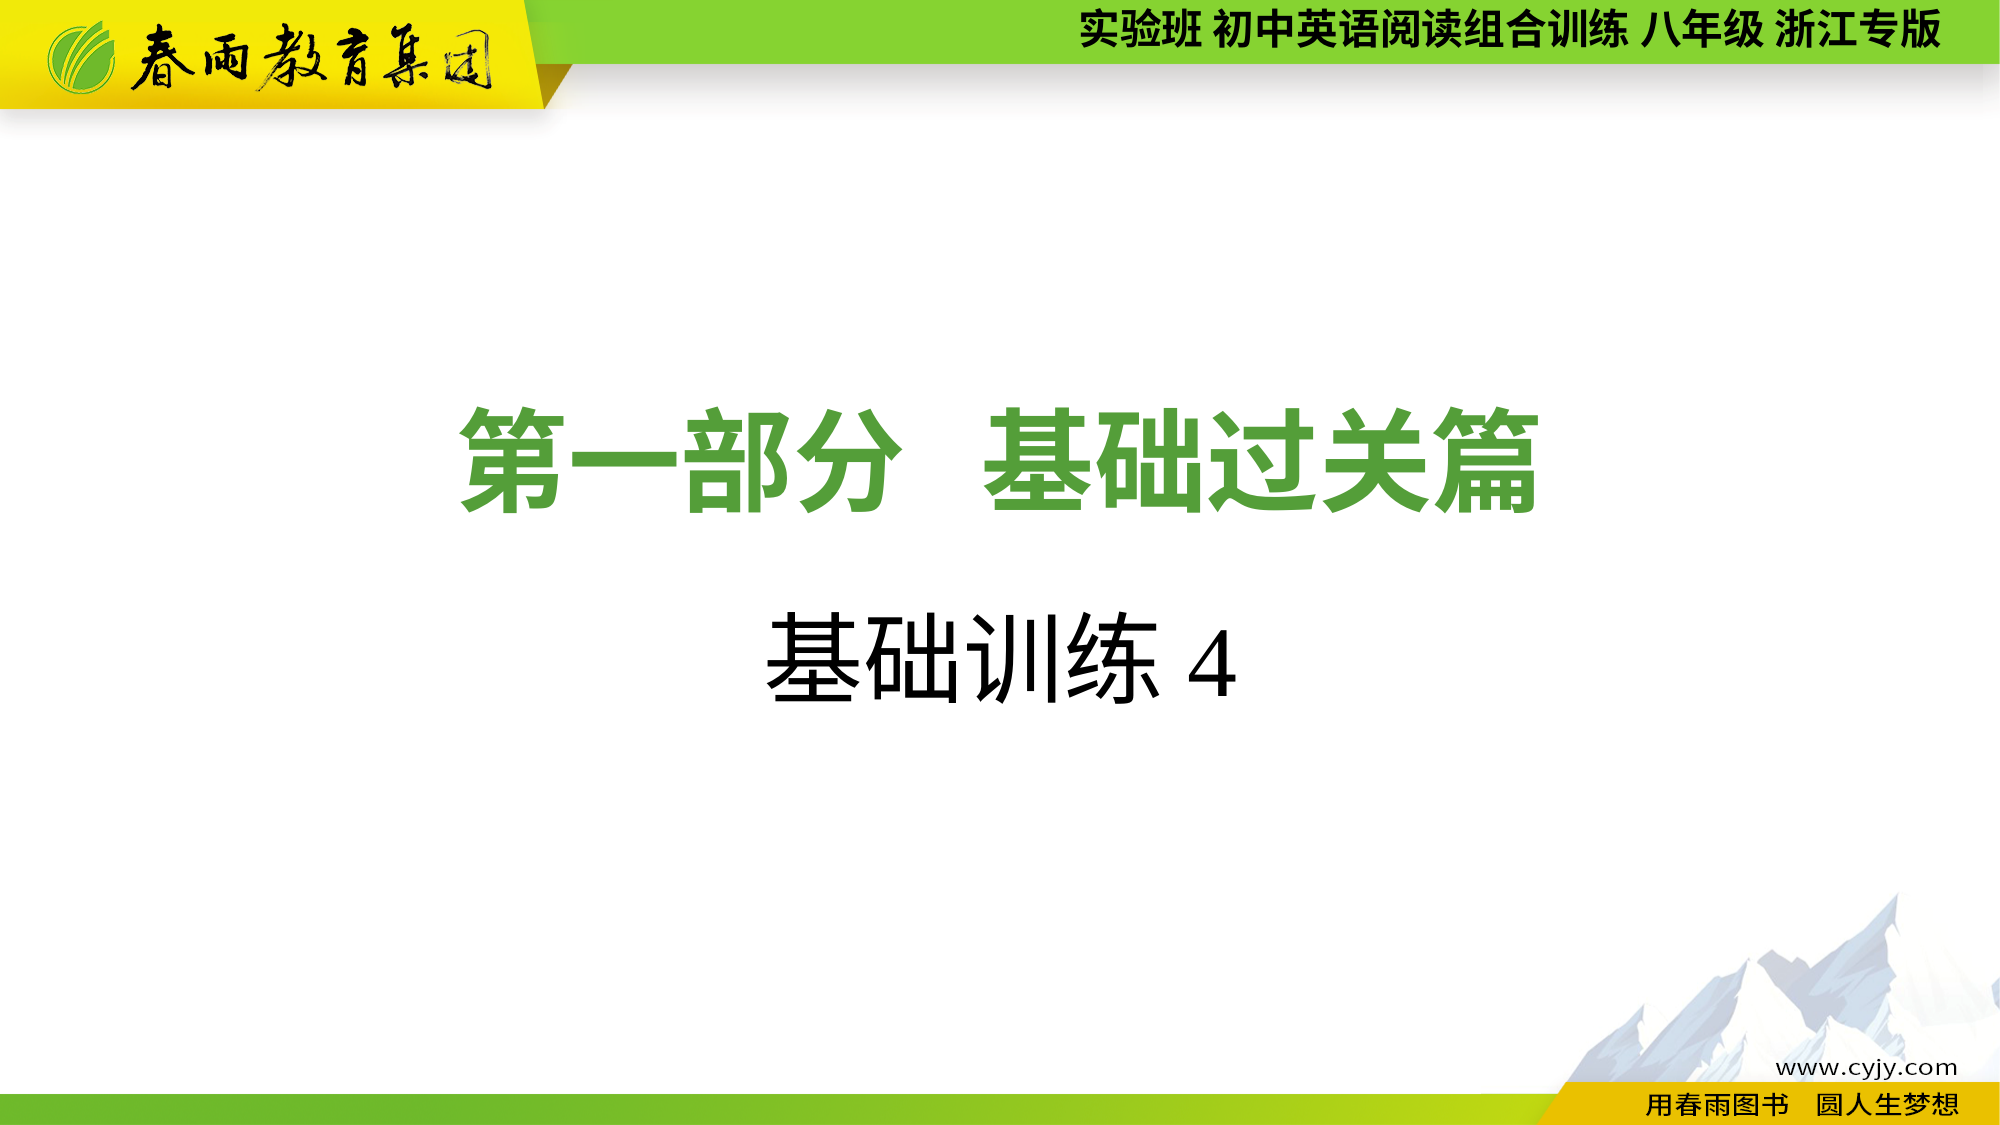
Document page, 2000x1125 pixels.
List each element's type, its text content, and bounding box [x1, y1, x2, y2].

picture [0, 0, 2000, 1125]
text_box 基础训练4 [54, 528, 1946, 724]
text_box 第一部分 基础过关篇 [54, 316, 1946, 528]
